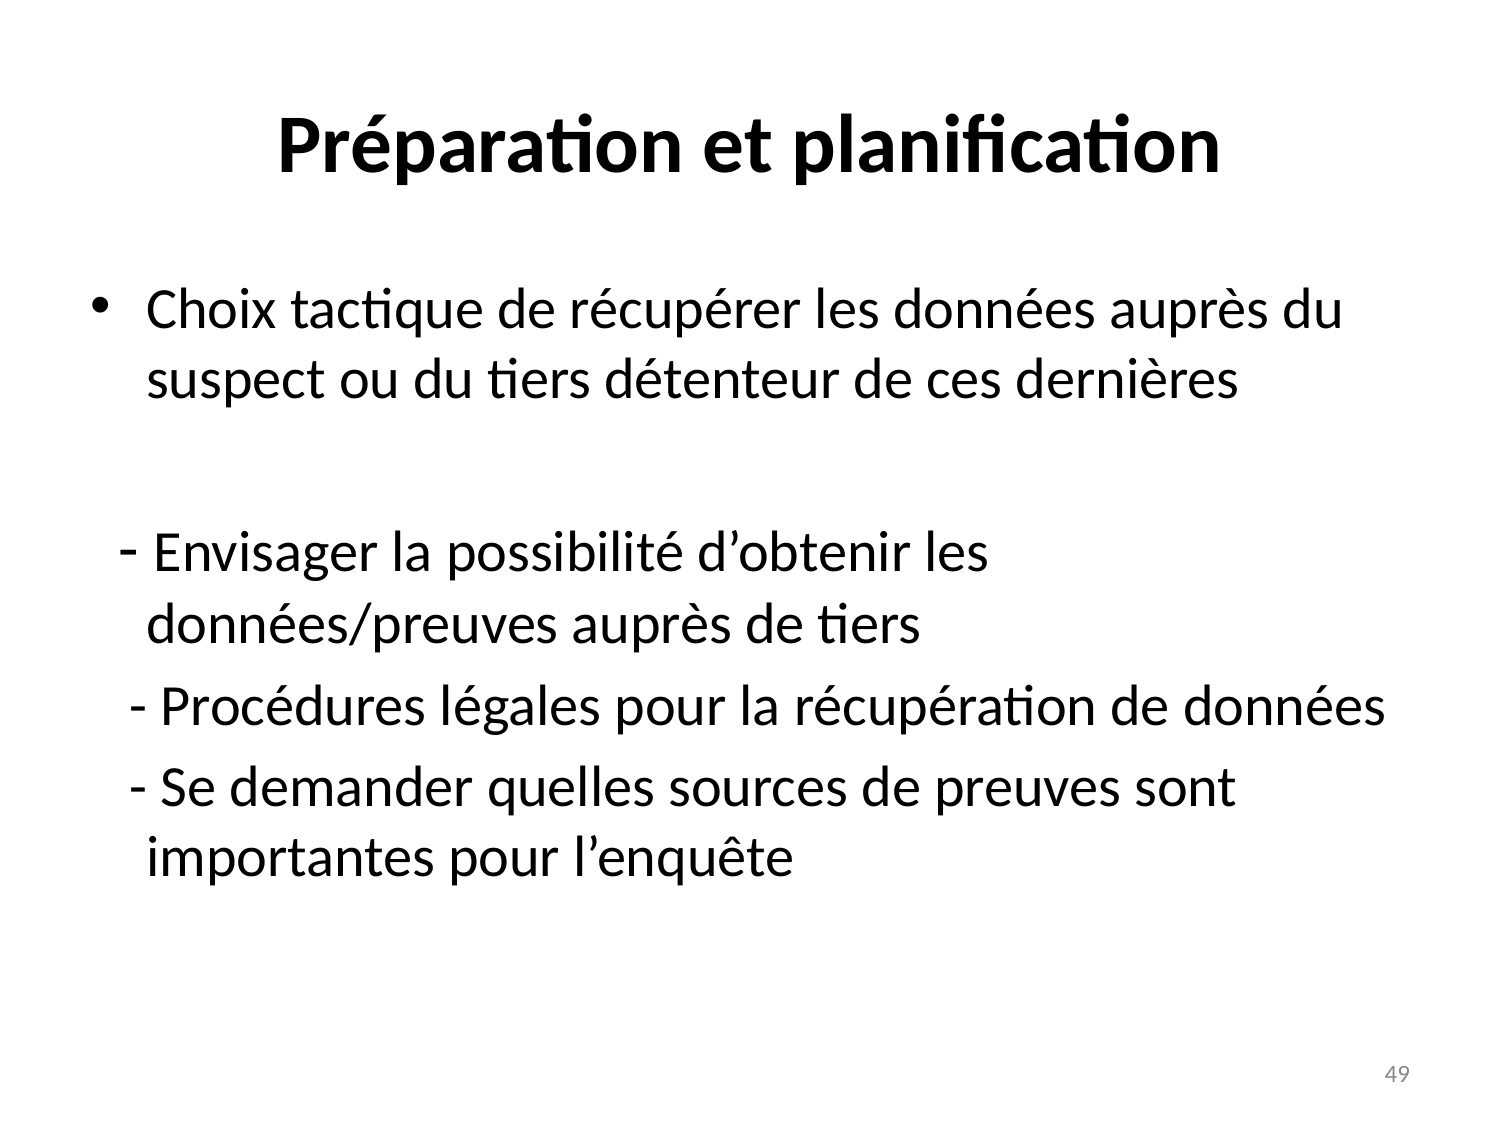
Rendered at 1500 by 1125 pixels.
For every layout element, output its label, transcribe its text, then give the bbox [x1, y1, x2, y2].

title Préparation et planification [75, 45, 1425, 233]
list Choix tactique de récupérer les données auprès du suspect ou du tiers détenteur de ces dernières - Envisager la possibilité d’obtenir les données/preuves auprès de tiers - Procédures légales pour la récupération de données - Se demander quelles sources de preuves sont importantes pour l’enquête [75, 262, 1425, 1005]
slide_number * [1074, 1042, 1425, 1103]
